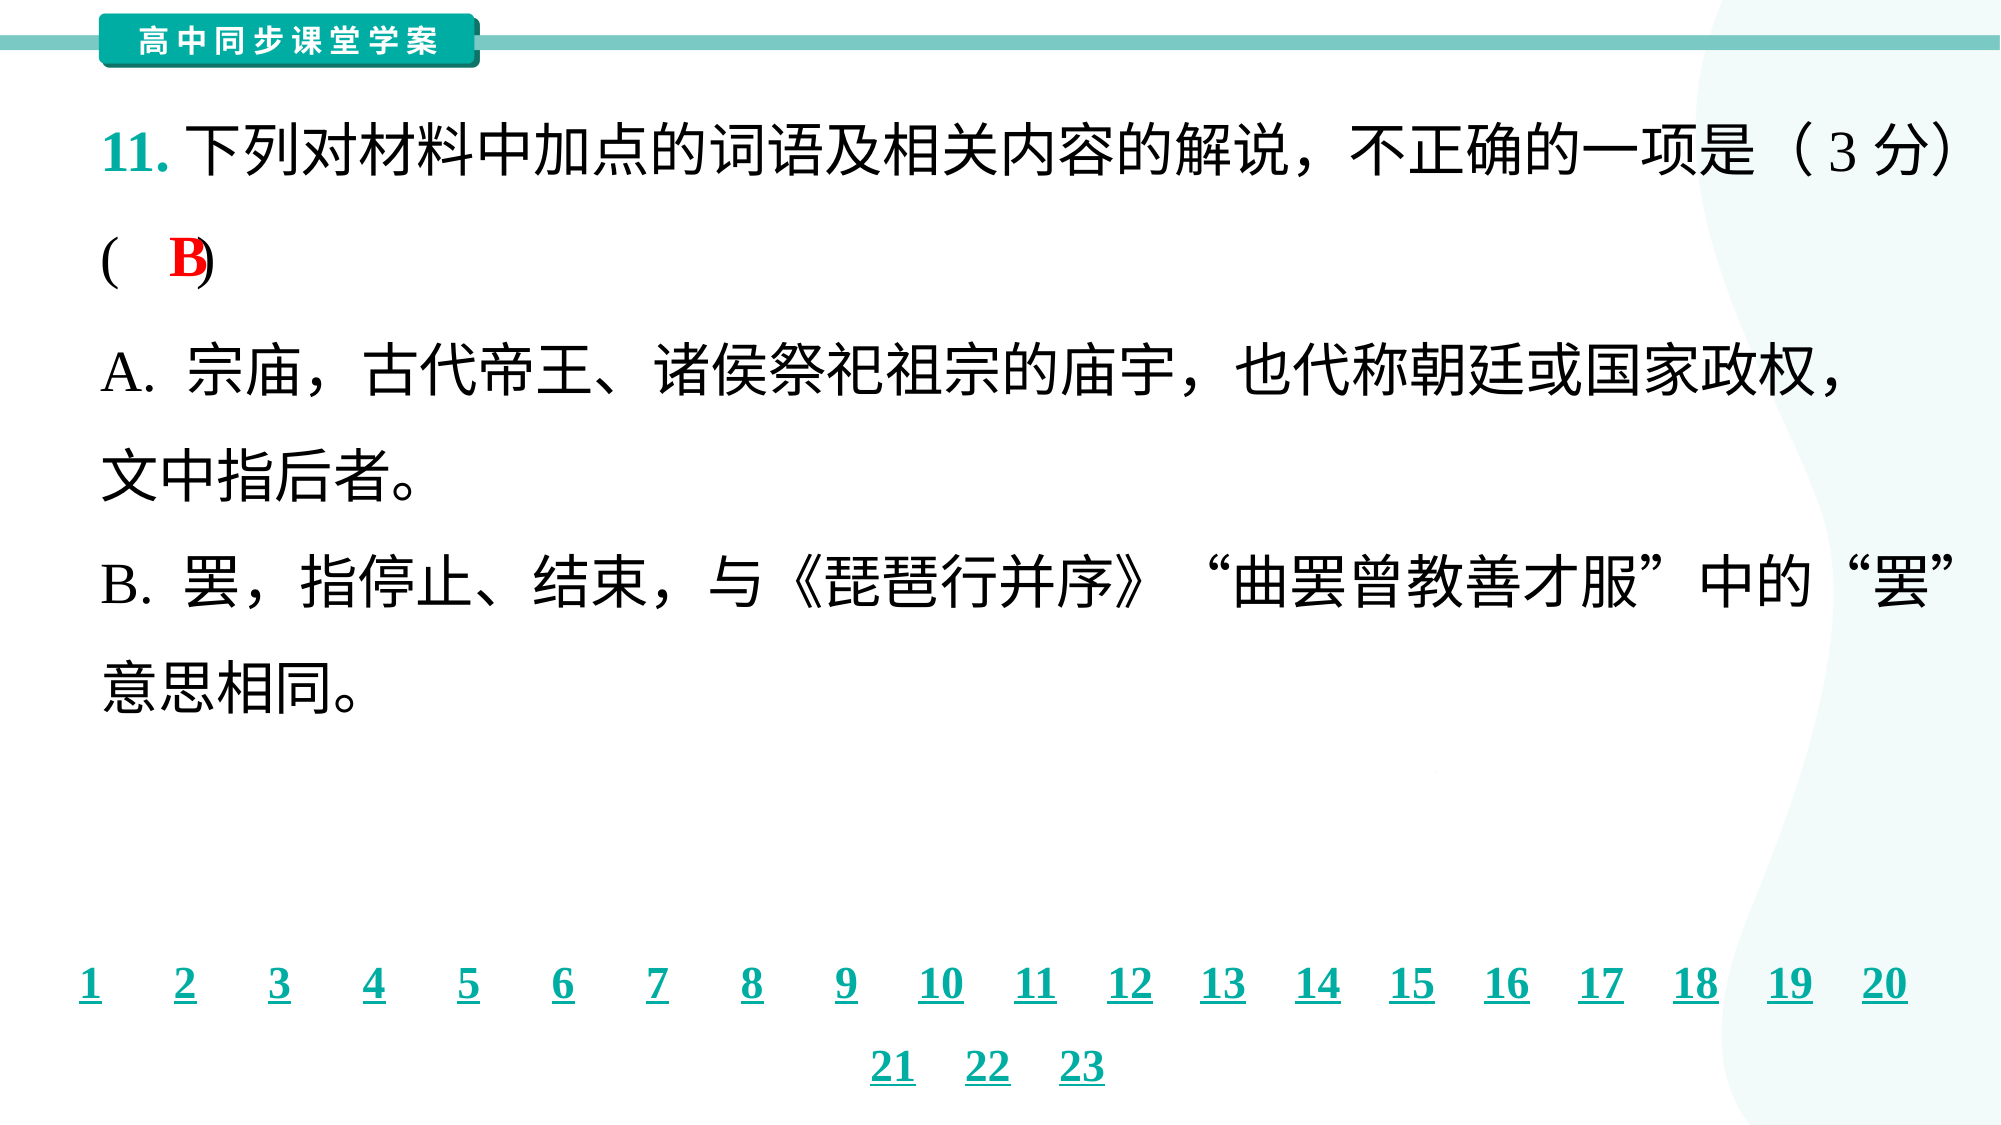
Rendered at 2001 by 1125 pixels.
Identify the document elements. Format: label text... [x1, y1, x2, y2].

picture [0, 0, 2000, 1125]
text_box B [147, 184, 230, 289]
text_box A. 宗庙，古代帝王、诸侯祭祀祖宗的庙宇，也代称朝廷或国家政权， 文中指后者。 B. 罢，指停止、结束，与《琵琶行并序》“曲罢曾教善才服”中的“罢” 意思相同。 [100, 296, 1899, 722]
text_box 11.下列对材料中加点的词语及相关内容的解说，不正确的一项是（3分） ( ) [100, 76, 1899, 290]
